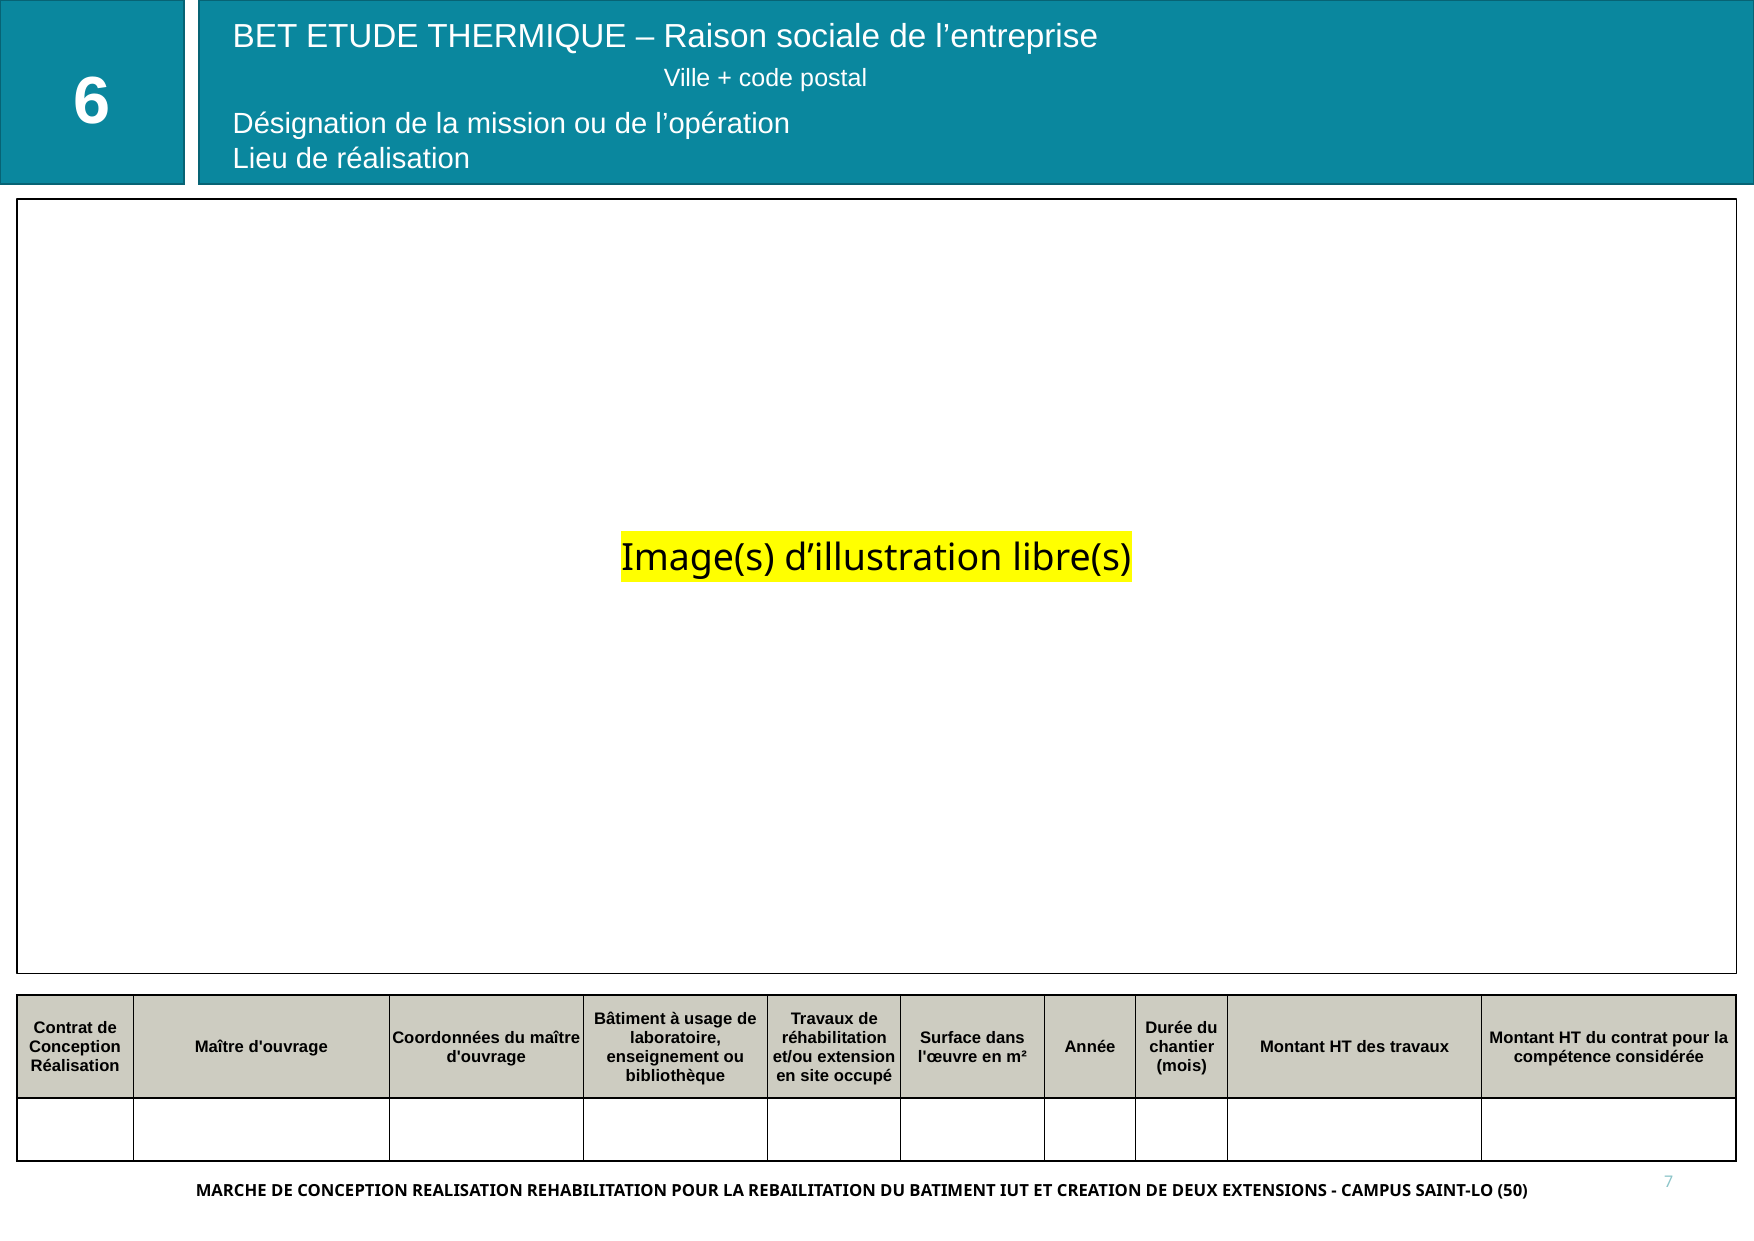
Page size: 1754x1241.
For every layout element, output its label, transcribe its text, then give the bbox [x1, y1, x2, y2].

table_cell [1228, 1099, 1481, 1160]
table_header Année [1045, 996, 1135, 1097]
table_header Durée du chantier (mois) [1136, 996, 1227, 1097]
text_box Image(s) d’illustration libre(s) [606, 525, 1147, 586]
table_cell [134, 1099, 389, 1160]
table_cell [1482, 1099, 1735, 1160]
text_box [0, 0, 185, 185]
text_box [16, 199, 1737, 974]
slide_number 7 [1293, 1162, 1689, 1215]
table_cell [901, 1099, 1044, 1160]
text_box 6 [33, 49, 151, 145]
table_header Montant HT du contrat pour la compétence considérée [1482, 996, 1735, 1097]
table_header Bâtiment à usage de laboratoire, enseignement ou bibliothèque [584, 996, 767, 1097]
table_header Montant HT des travaux [1228, 996, 1481, 1097]
text_box BET ETUDE THERMIQUE – Raison sociale de l’entreprise [217, 6, 1673, 62]
table_header Travaux de réhabilitation et/ou extension en site occupé [768, 996, 900, 1097]
table_header Coordonnées du maître d'ouvrage [390, 996, 583, 1097]
table_cell [18, 1099, 133, 1160]
text_box [198, 0, 1754, 185]
table_header Maître d'ouvrage [134, 996, 389, 1097]
table_cell [1045, 1099, 1135, 1160]
table_cell [768, 1099, 900, 1160]
table_header Contrat de Conception Réalisation [18, 996, 133, 1097]
table_header Surface dans l'œuvre en m² [901, 996, 1044, 1097]
text_box Ville + code postal [648, 54, 1515, 100]
table_cell [1136, 1099, 1227, 1160]
text_box Désignation de la mission ou de l’opération Lieu de réalisation [217, 96, 1673, 182]
table_cell [584, 1099, 767, 1160]
table_cell [390, 1099, 583, 1160]
